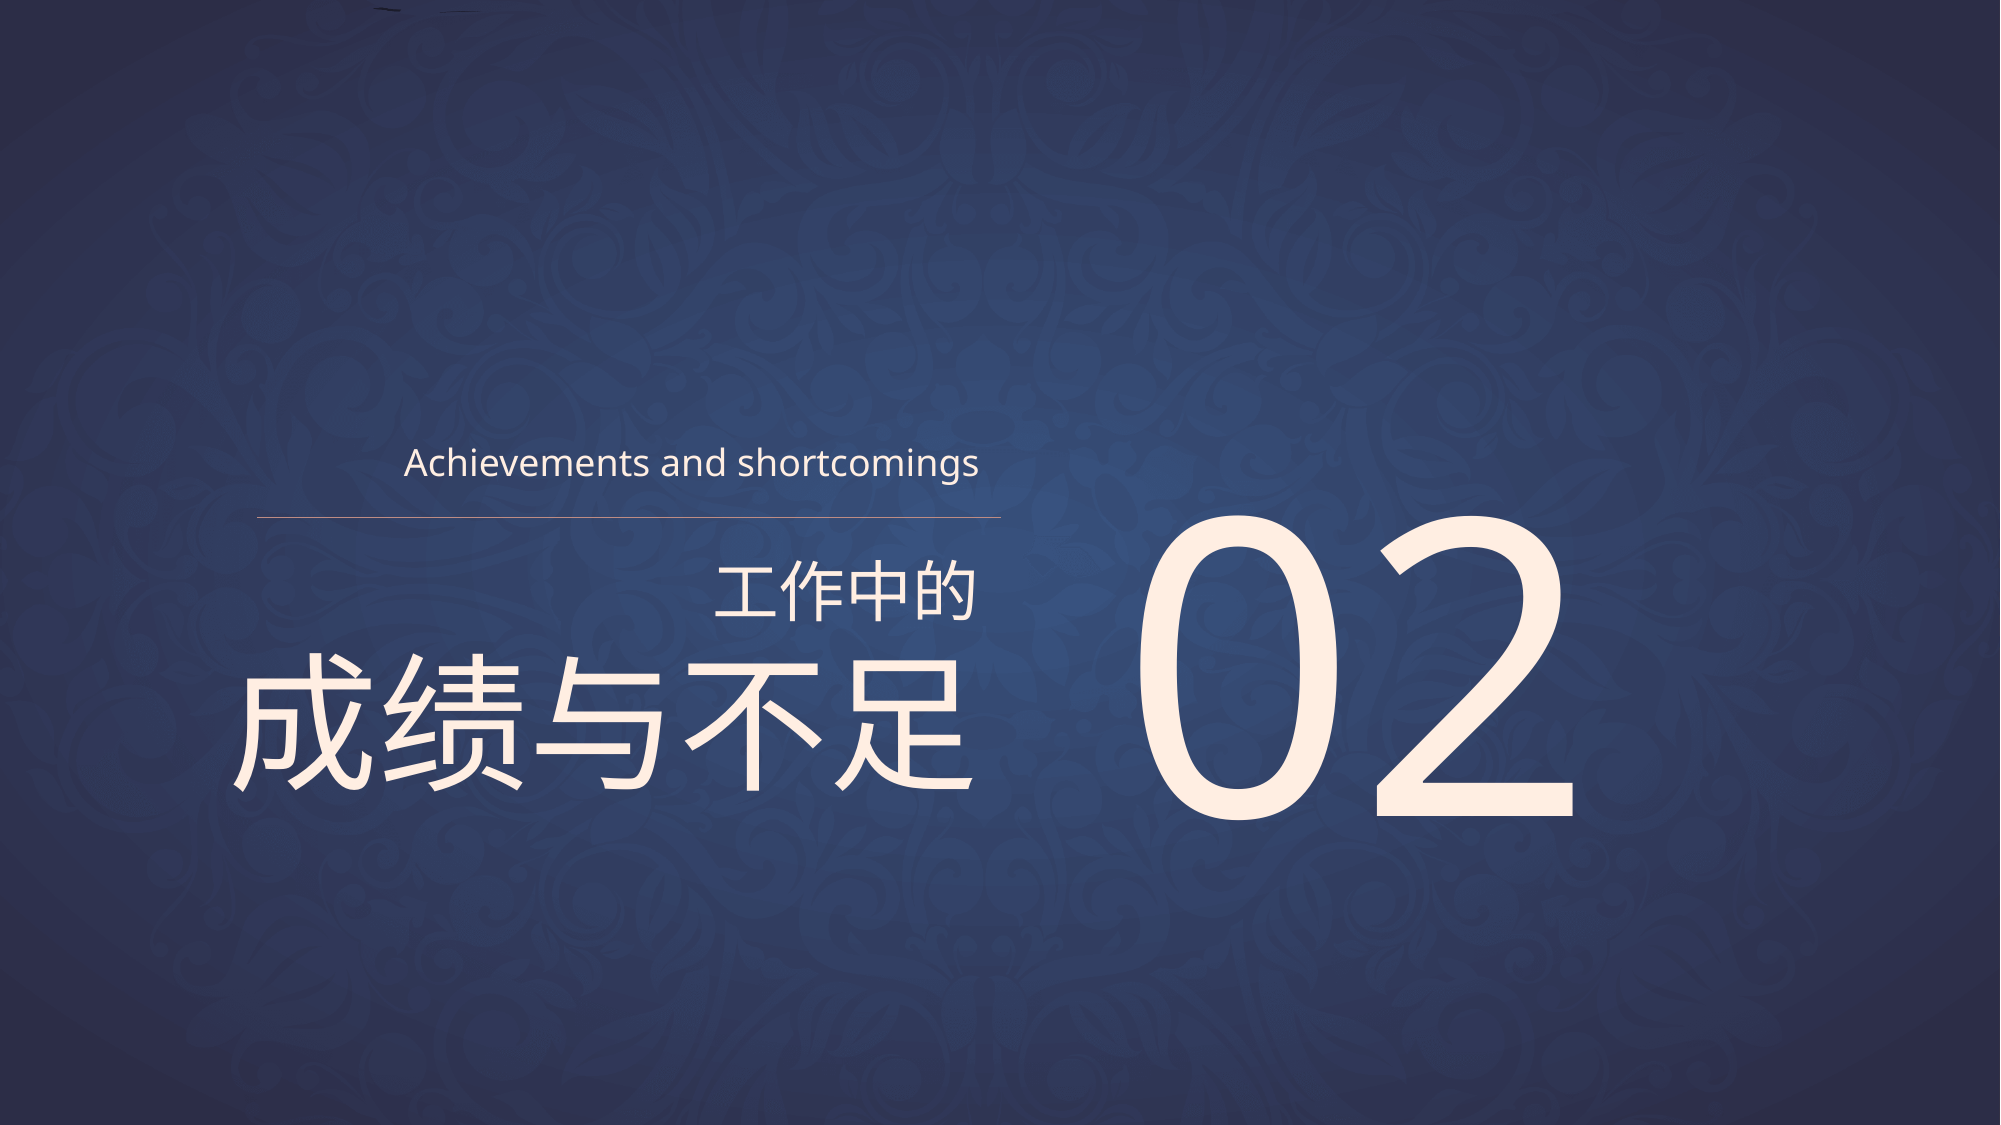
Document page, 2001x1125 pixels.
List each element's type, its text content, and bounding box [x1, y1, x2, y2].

text_box 工作中的 成绩与不足 [213, 542, 994, 818]
picture [0, 0, 2000, 1125]
text_box Achievements and shortcomings [389, 431, 996, 491]
text_box 02 [1105, 394, 1610, 908]
